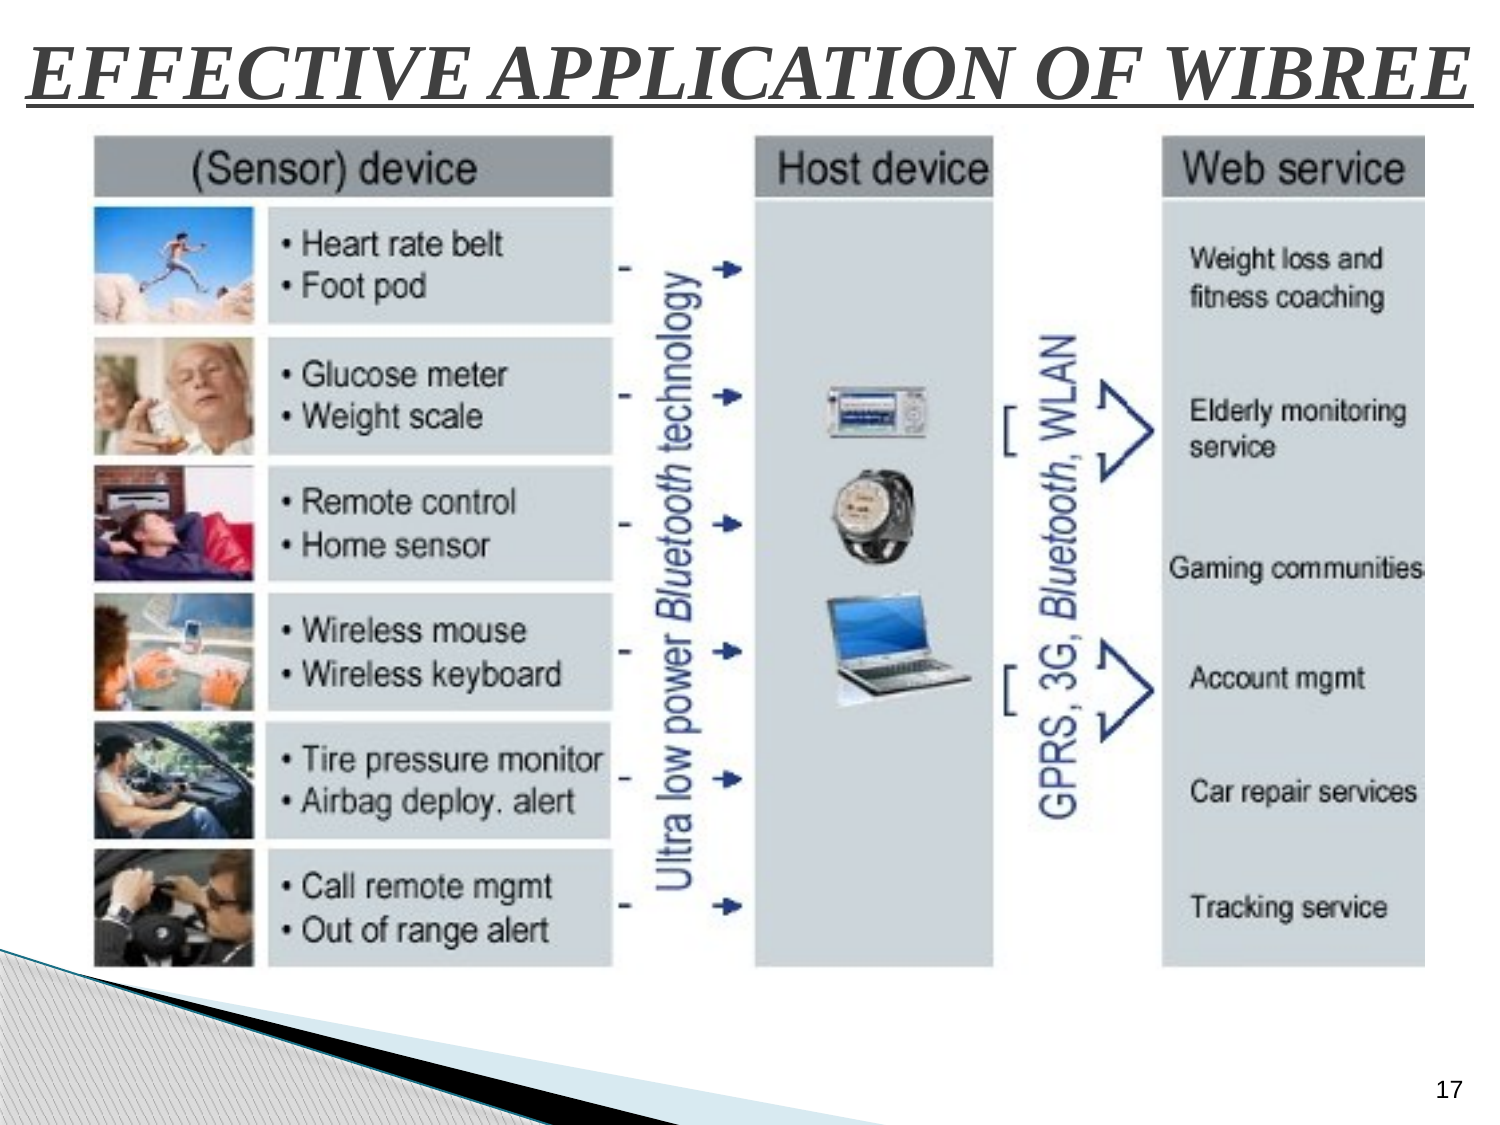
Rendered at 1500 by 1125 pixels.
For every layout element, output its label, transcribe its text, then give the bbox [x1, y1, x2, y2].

picture [87, 124, 1426, 976]
text_box EFFECTIVE APPLICATION OF WIBREE [0, 12, 1500, 123]
slide_number 17 [1418, 1051, 1479, 1112]
